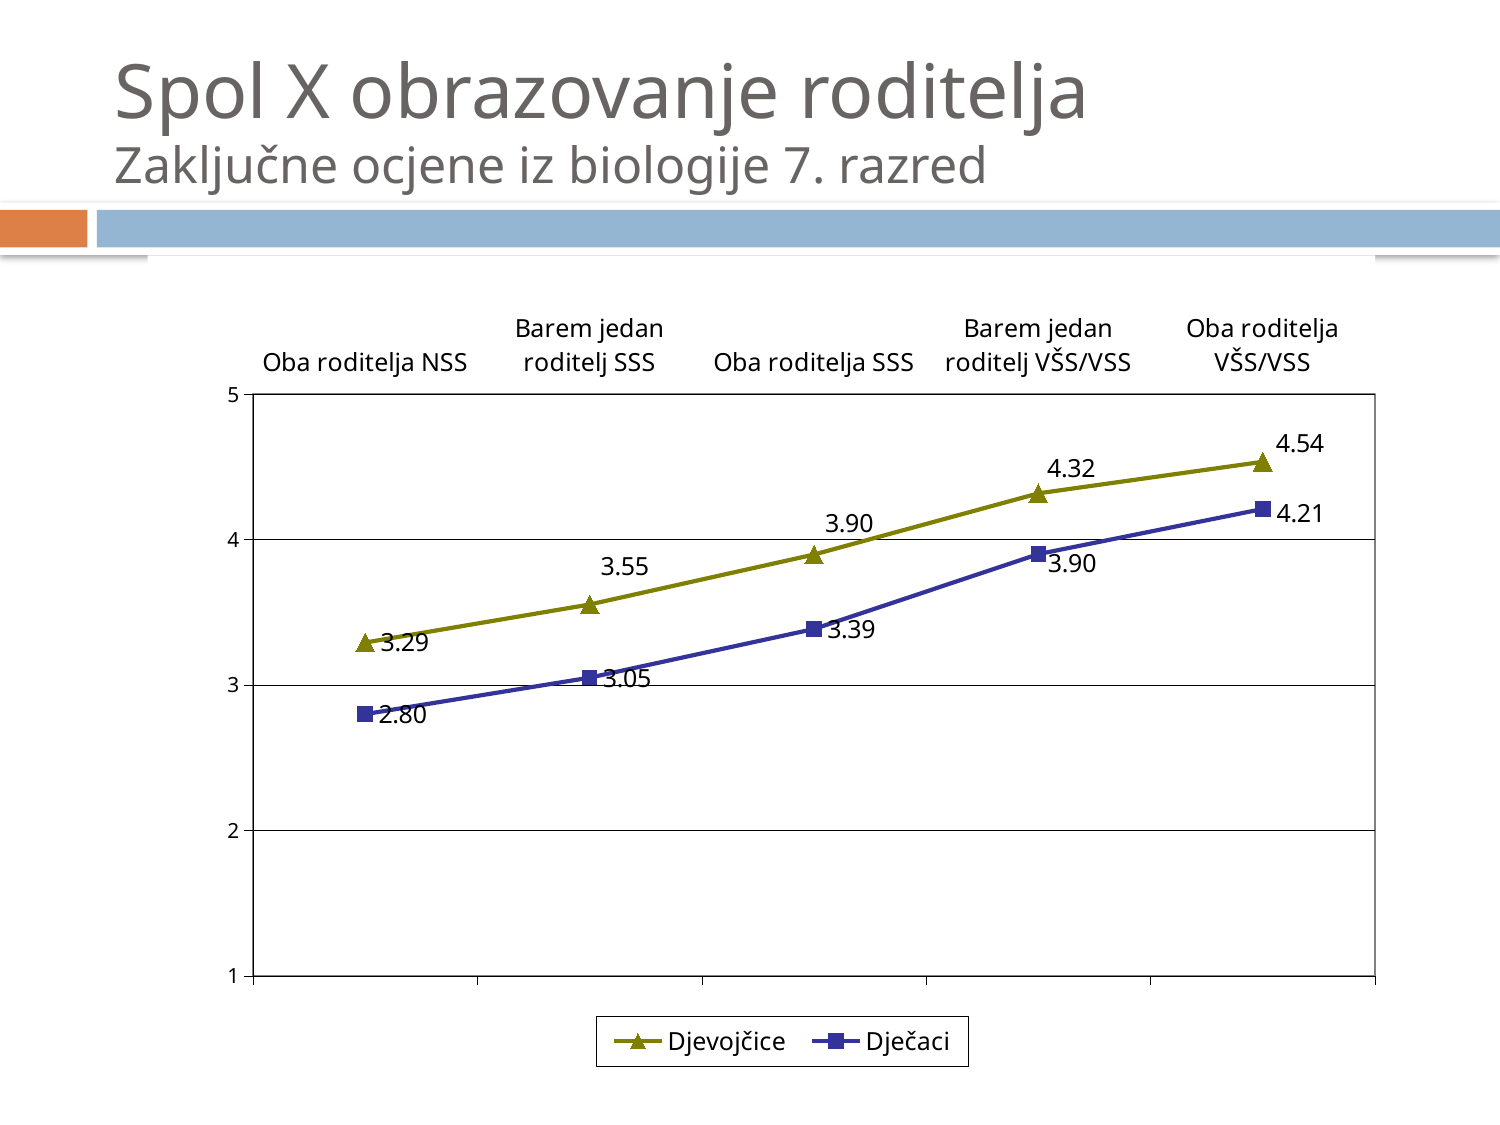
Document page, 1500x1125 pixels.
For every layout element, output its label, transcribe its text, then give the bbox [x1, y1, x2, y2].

title Spol X obrazovanje roditelja Zaključne ocjene iz biologije 7. razred [99, 37, 1438, 201]
chart [147, 255, 1377, 1082]
